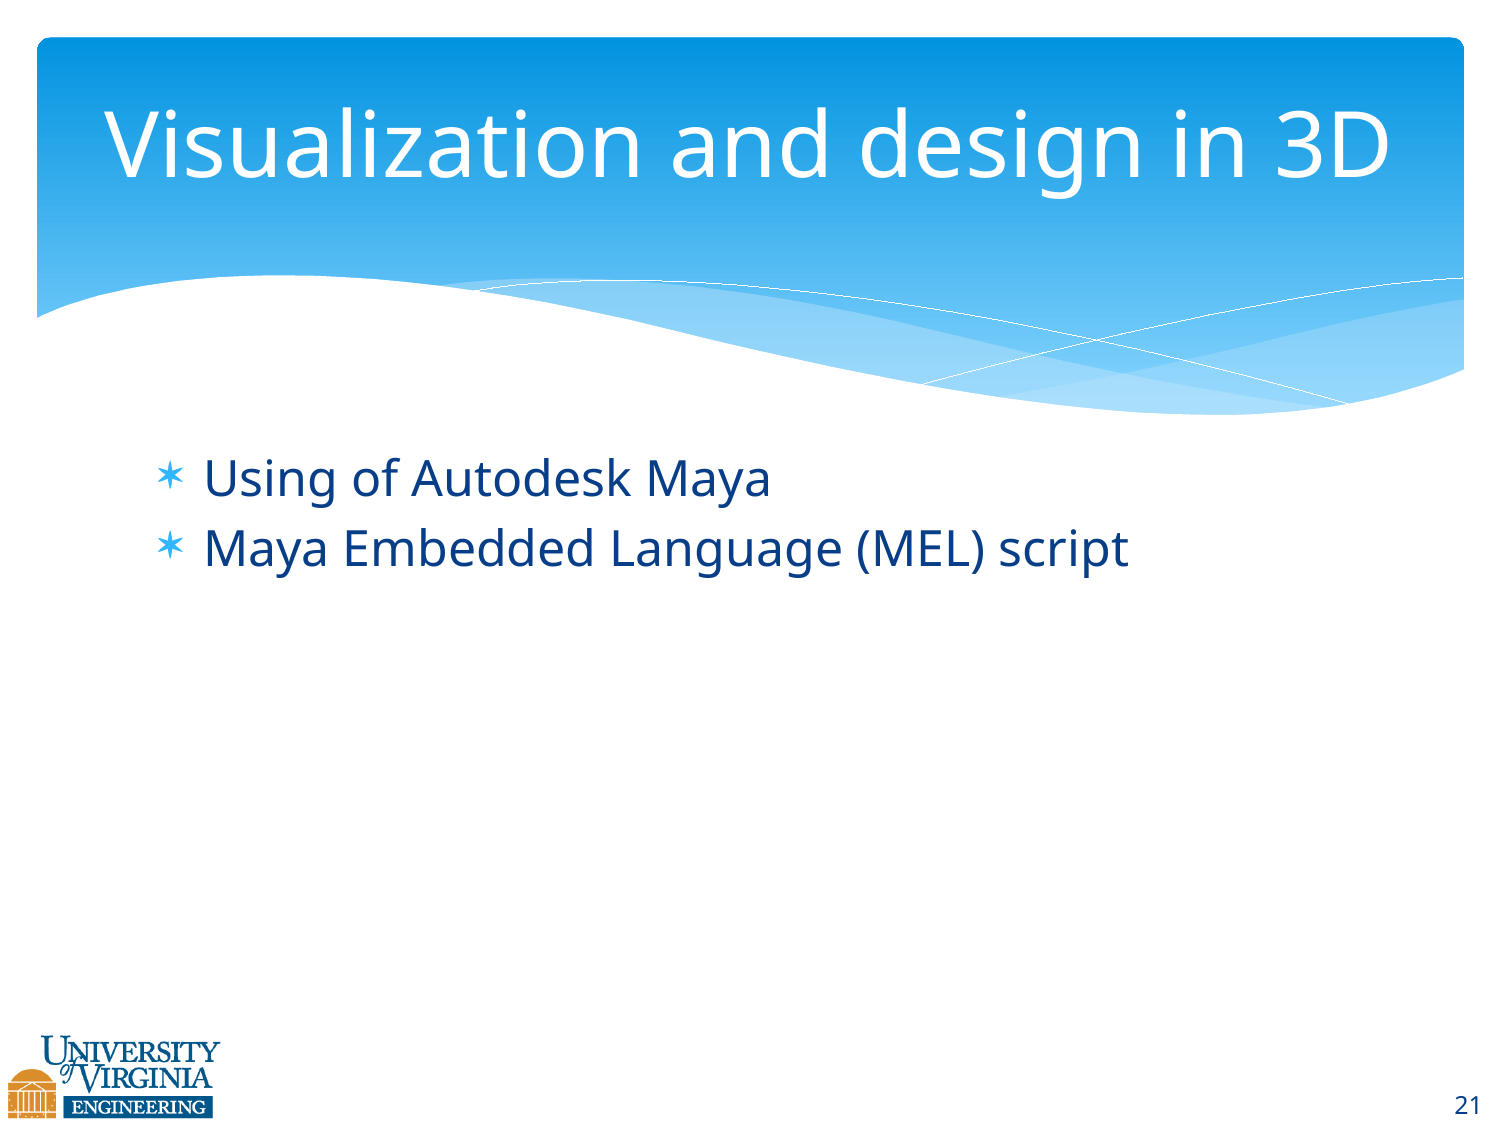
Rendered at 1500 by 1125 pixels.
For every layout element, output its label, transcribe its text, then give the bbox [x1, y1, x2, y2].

title Visualization and design in 3D [75, 37, 1425, 243]
list Using of Autodesk Maya Maya Embedded Language (MEL) script [143, 438, 1359, 1005]
picture [0, 1030, 225, 1125]
slide_number 21 [1437, 1087, 1500, 1125]
